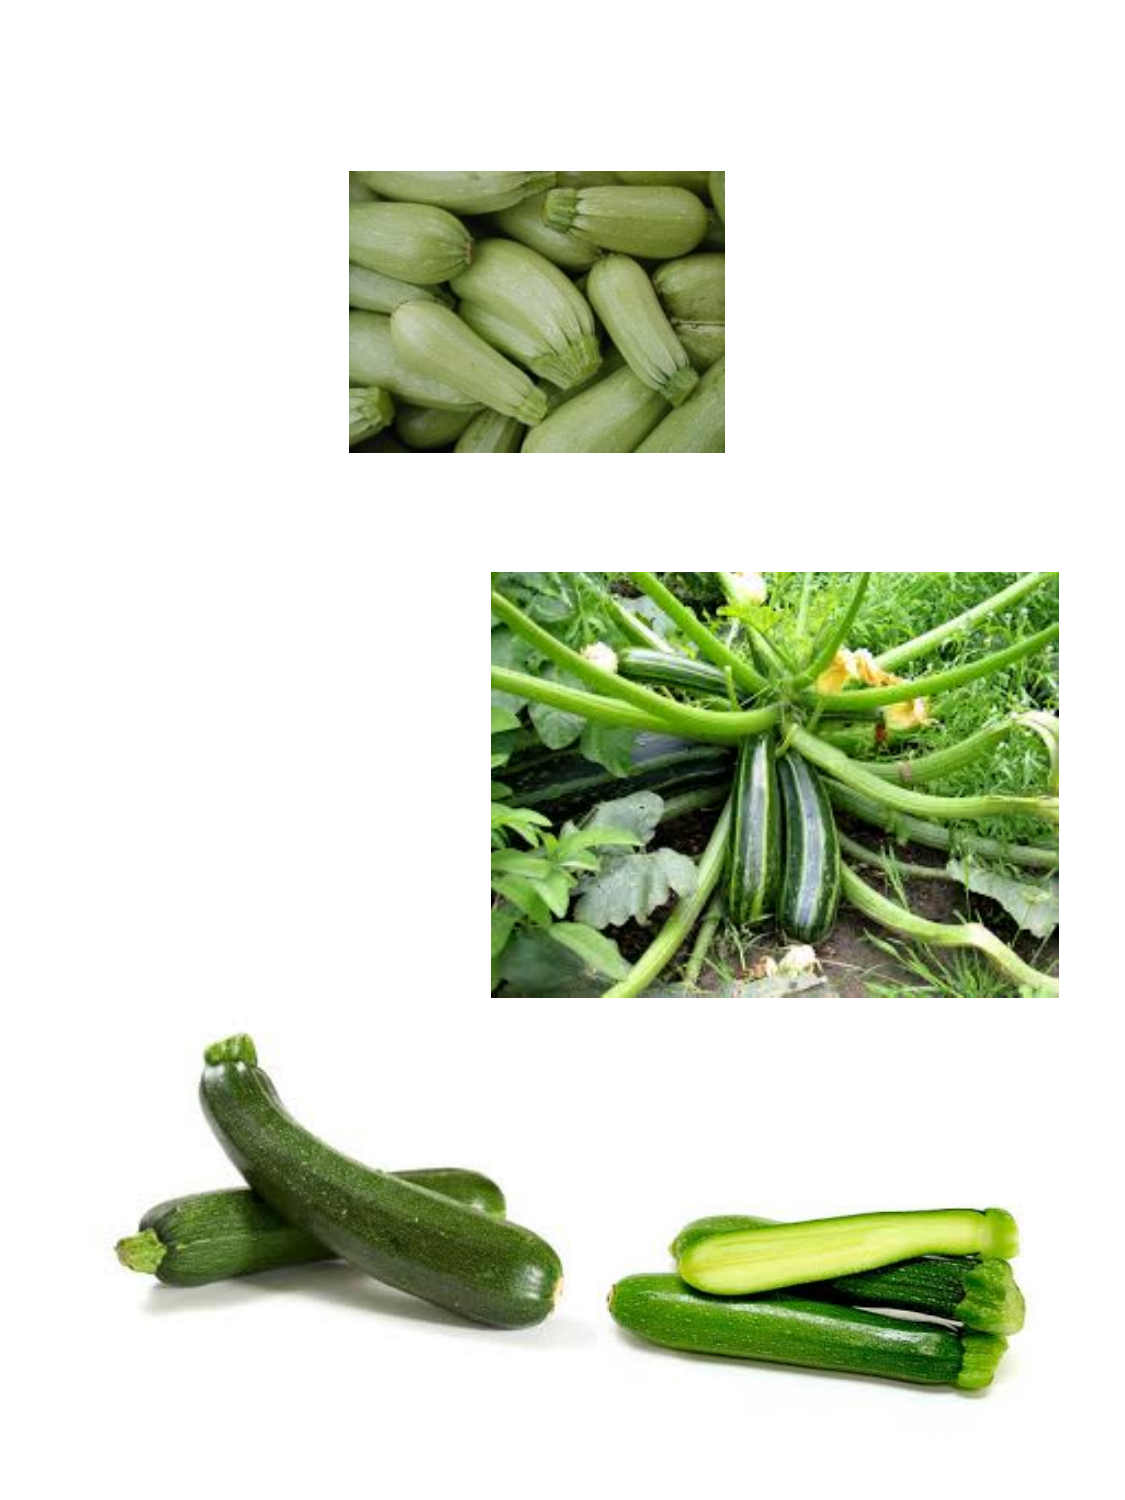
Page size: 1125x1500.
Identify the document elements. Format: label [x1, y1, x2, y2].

picture [491, 572, 1060, 999]
picture [349, 170, 726, 453]
picture [57, 1002, 1039, 1435]
